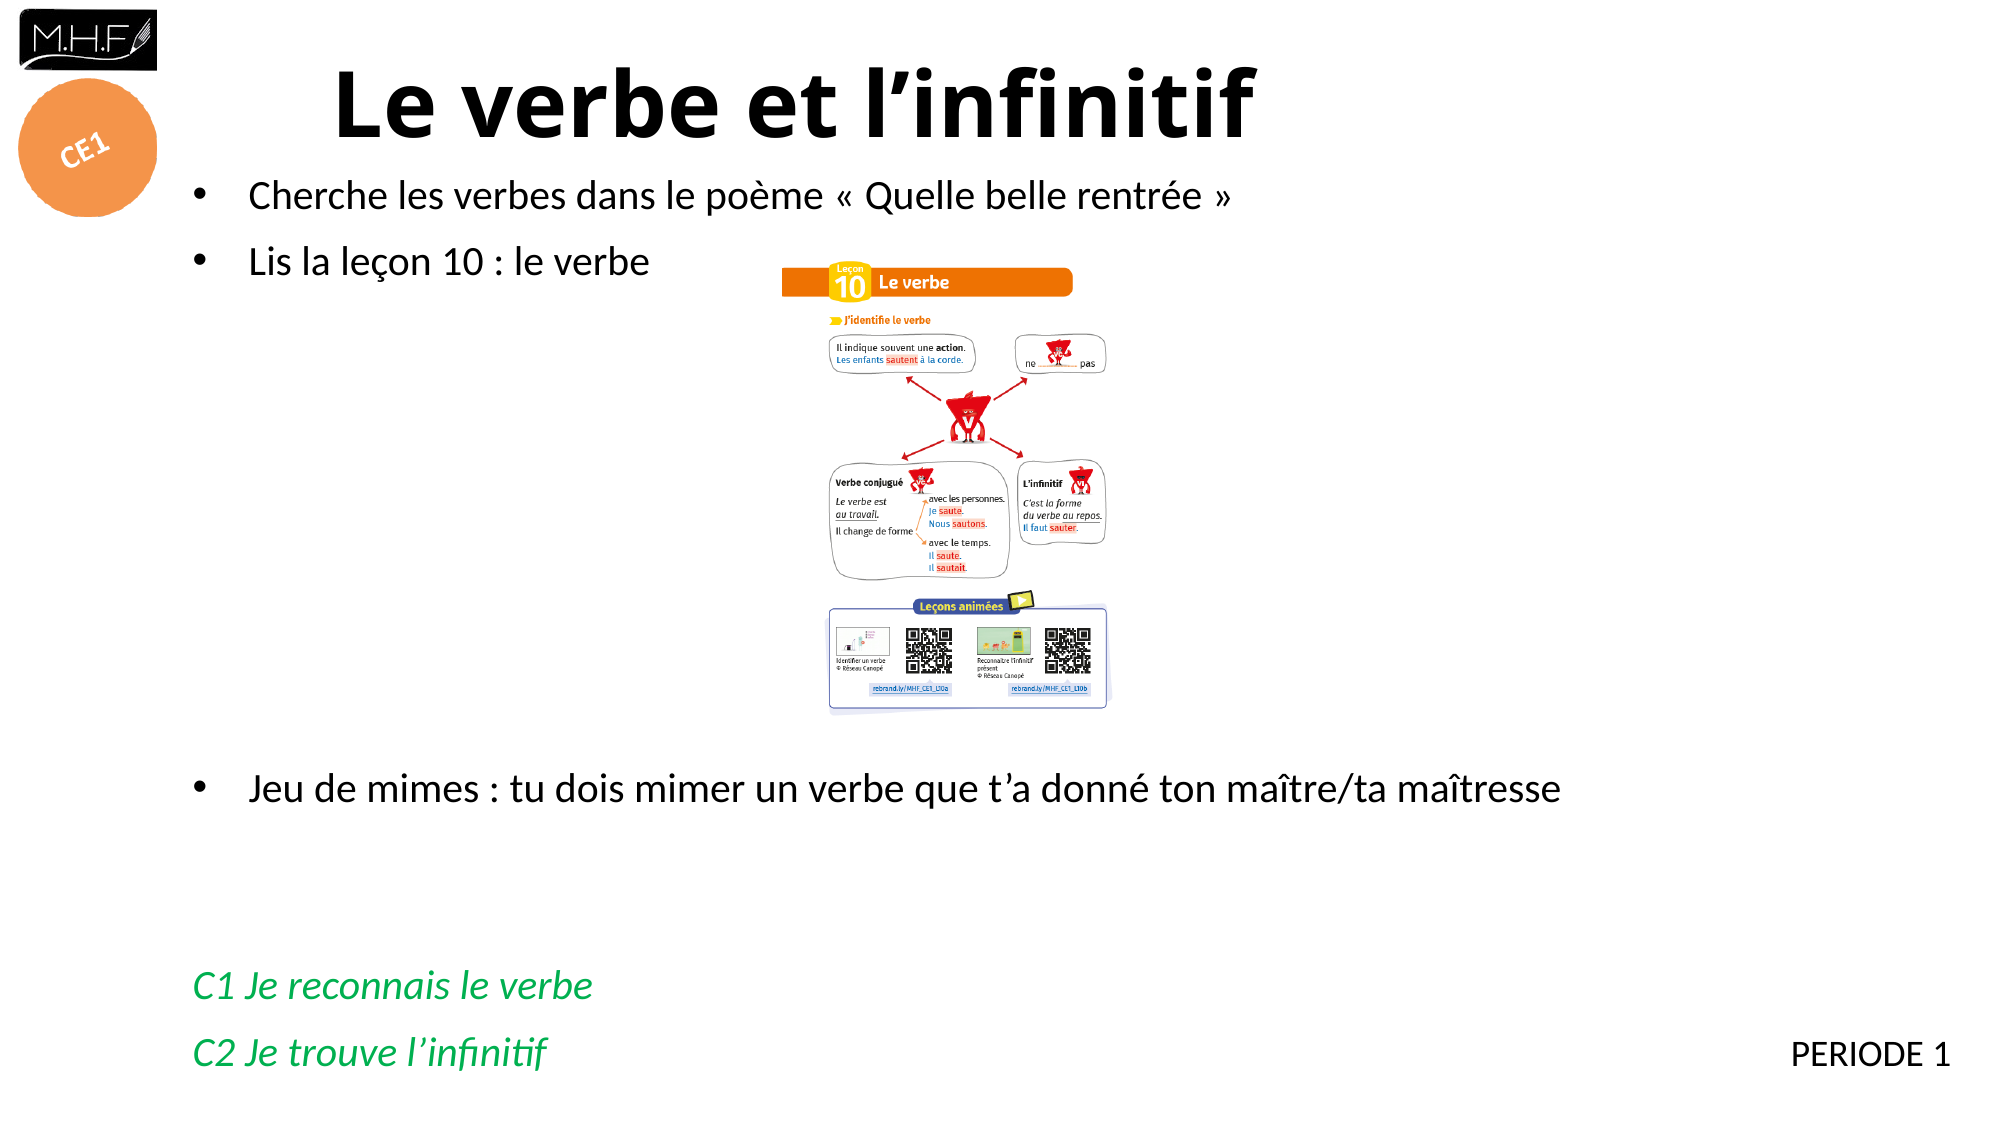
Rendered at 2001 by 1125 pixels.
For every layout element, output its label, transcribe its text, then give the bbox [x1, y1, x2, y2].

picture [18, 78, 157, 218]
picture [772, 256, 1124, 723]
text_box Cherche les verbes dans le poème « Quelle belle rentrée » Lis la leçon 10 : le verbe Jeu de mimes : tu dois mimer un verbe que t’a donné ton maître/ta maîtresse C1 Je reconnais le verbe C2 Je trouve l’infinitif [177, 165, 1608, 1086]
picture [16, 7, 157, 74]
title Le verbe et l’infinitif [316, 0, 1863, 218]
text_box PERIODE 1 [1608, 1021, 1967, 1082]
